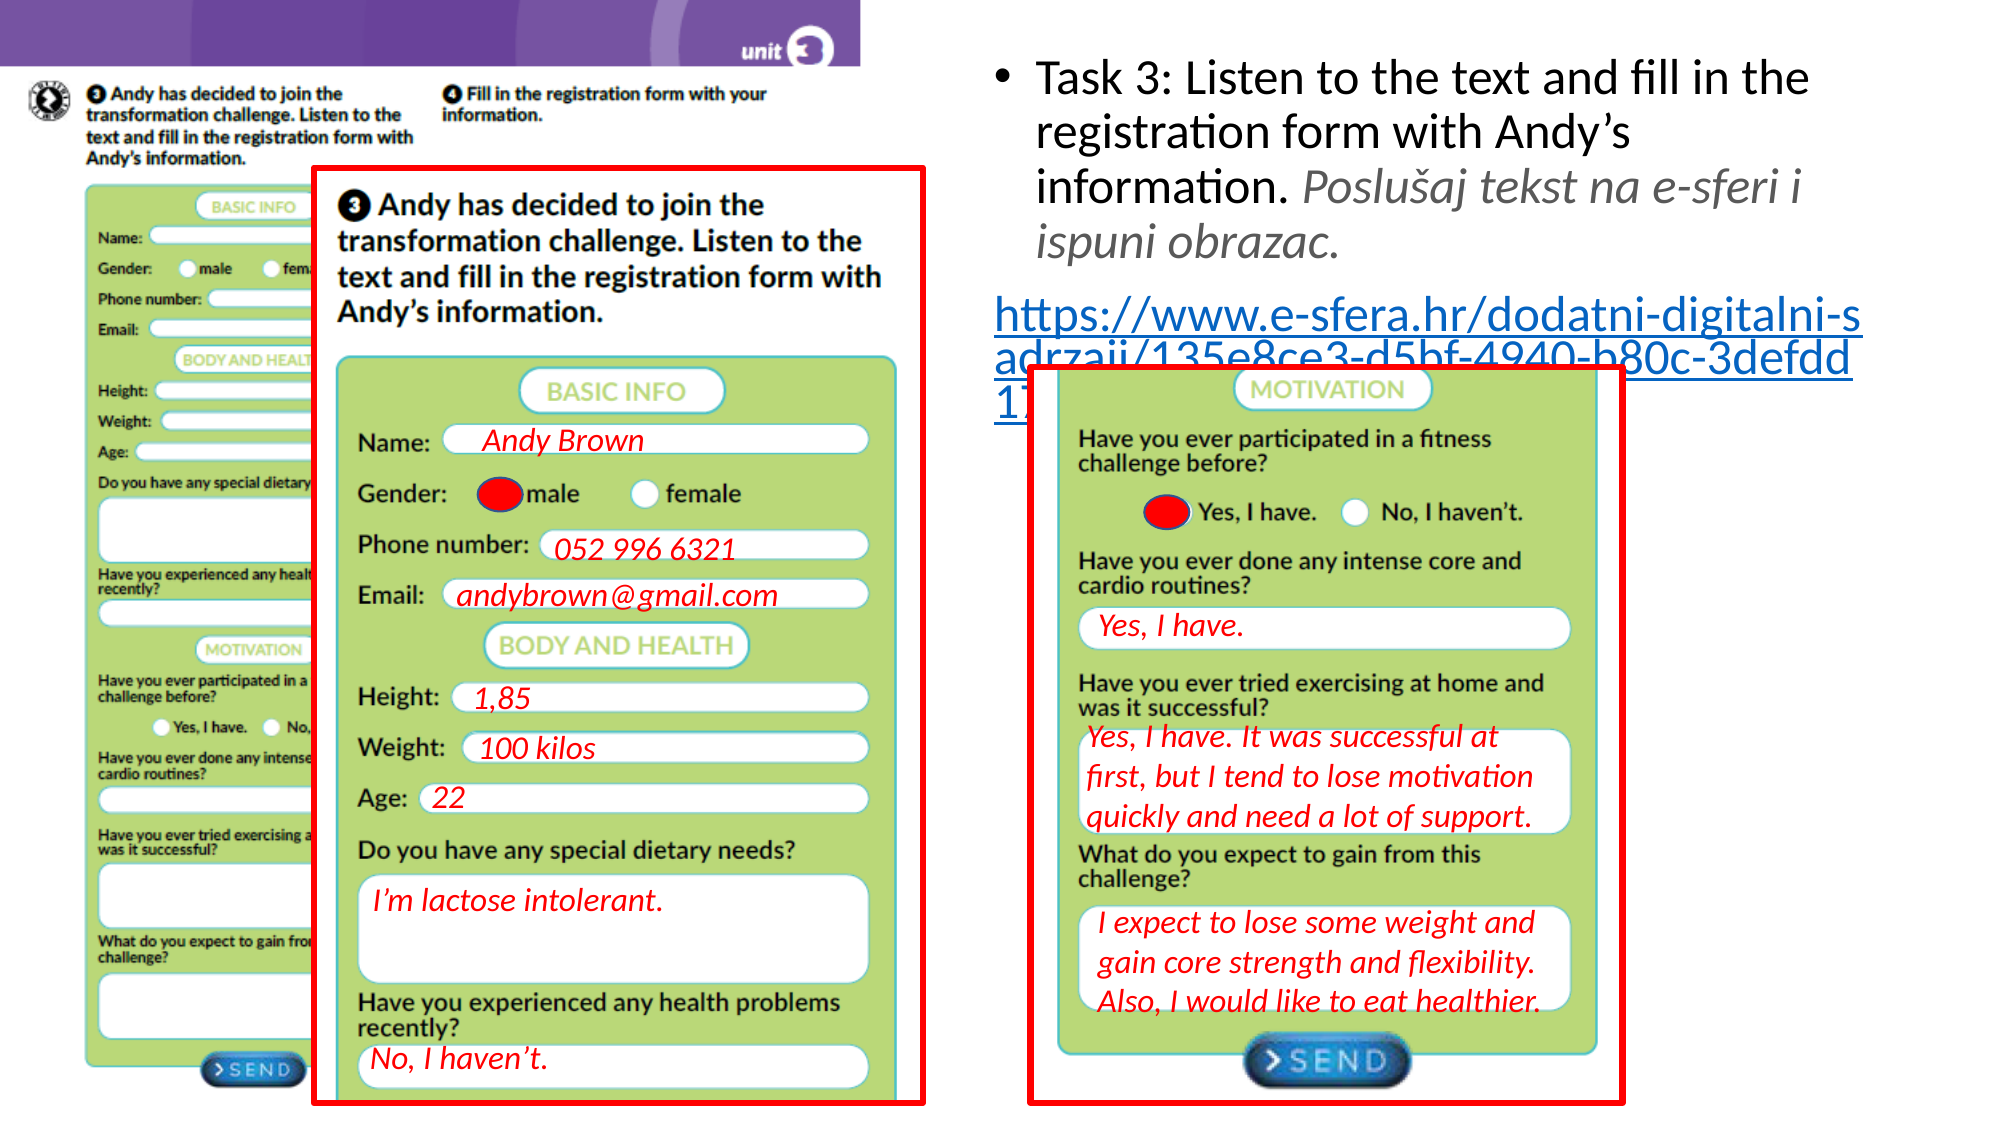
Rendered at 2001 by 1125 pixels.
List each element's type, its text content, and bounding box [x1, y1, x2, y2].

text_box 052 996 6321 [920, 519, 933, 575]
picture [0, 0, 920, 1125]
picture [1033, 370, 1620, 1100]
list Task 3: Listen to the text and fill in the registration form with Andy’s information. Poslušaj tekst na e-sferi i ispuni obrazac. https://www.e-sfera.hr/dodatni-digitalni-sadrzaji/135e8ce3-d5bf-4940-b80c-3defdd17ea4e/ [978, 43, 1883, 351]
